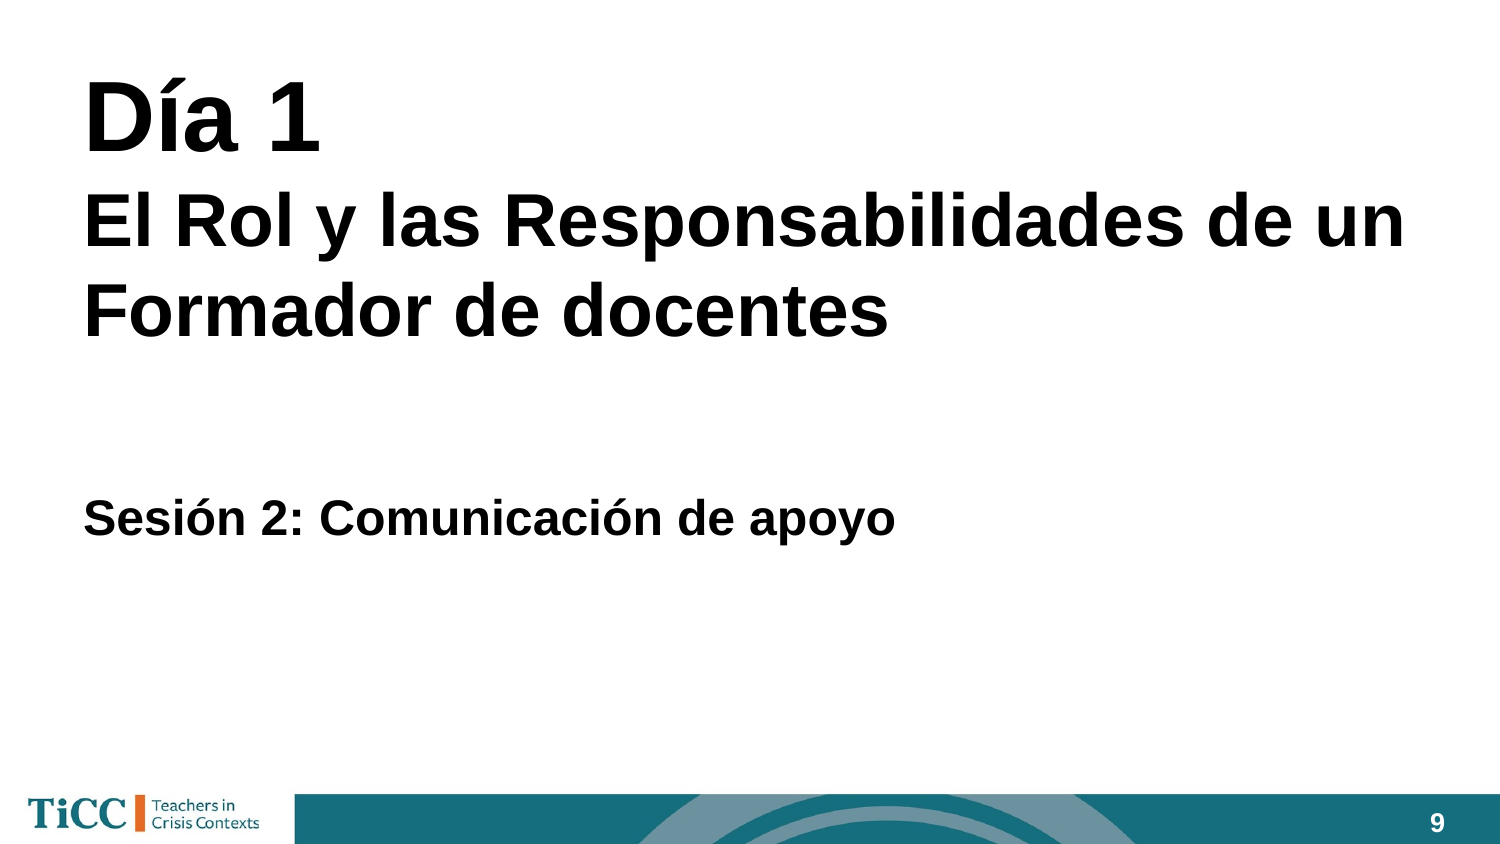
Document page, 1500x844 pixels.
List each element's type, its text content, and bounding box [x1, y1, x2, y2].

slide_number ‹#› [1122, 798, 1460, 844]
title Día 1 El Rol y las Responsabilidades de un Formador de docentes [68, 90, 1500, 367]
picture [0, 0, 1500, 844]
subtitle Sesión 2: Comunicación de apoyo [68, 457, 1500, 575]
